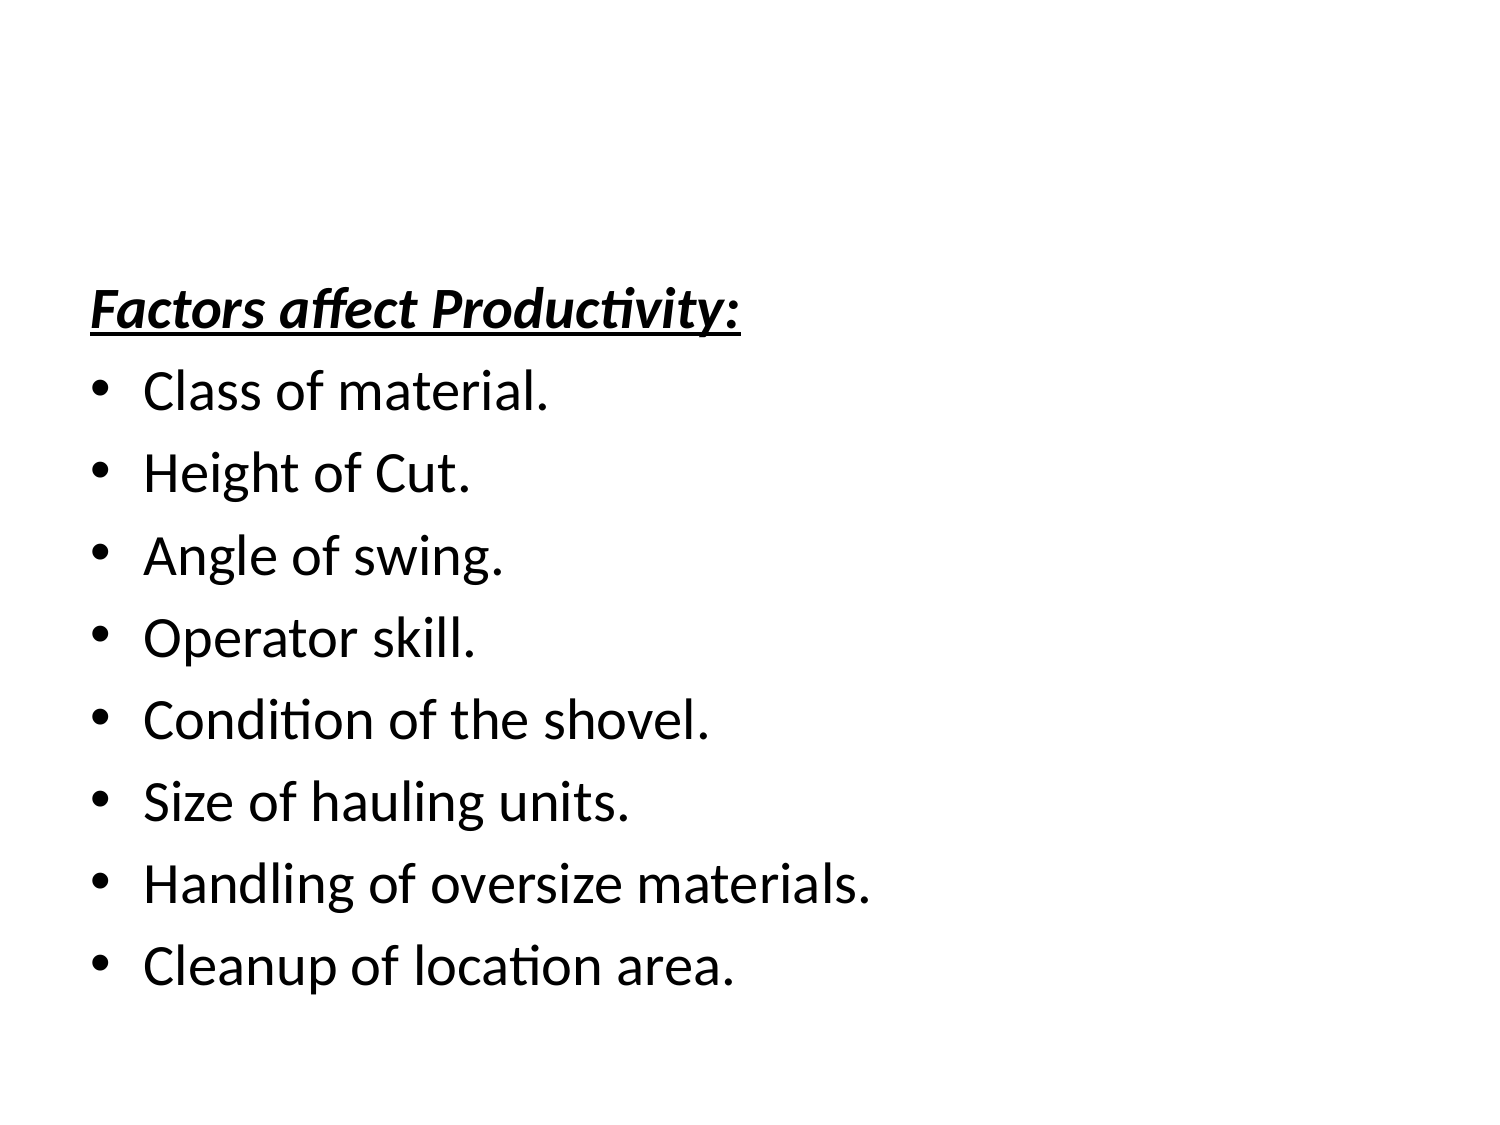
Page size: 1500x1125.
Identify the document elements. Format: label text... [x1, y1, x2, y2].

list Factors affect Productivity: Class of material. Height of Cut. Angle of swing. Operator skill. Condition of the shovel. Size of hauling units. Handling of oversize materials. Cleanup of location area. [75, 262, 1425, 1005]
